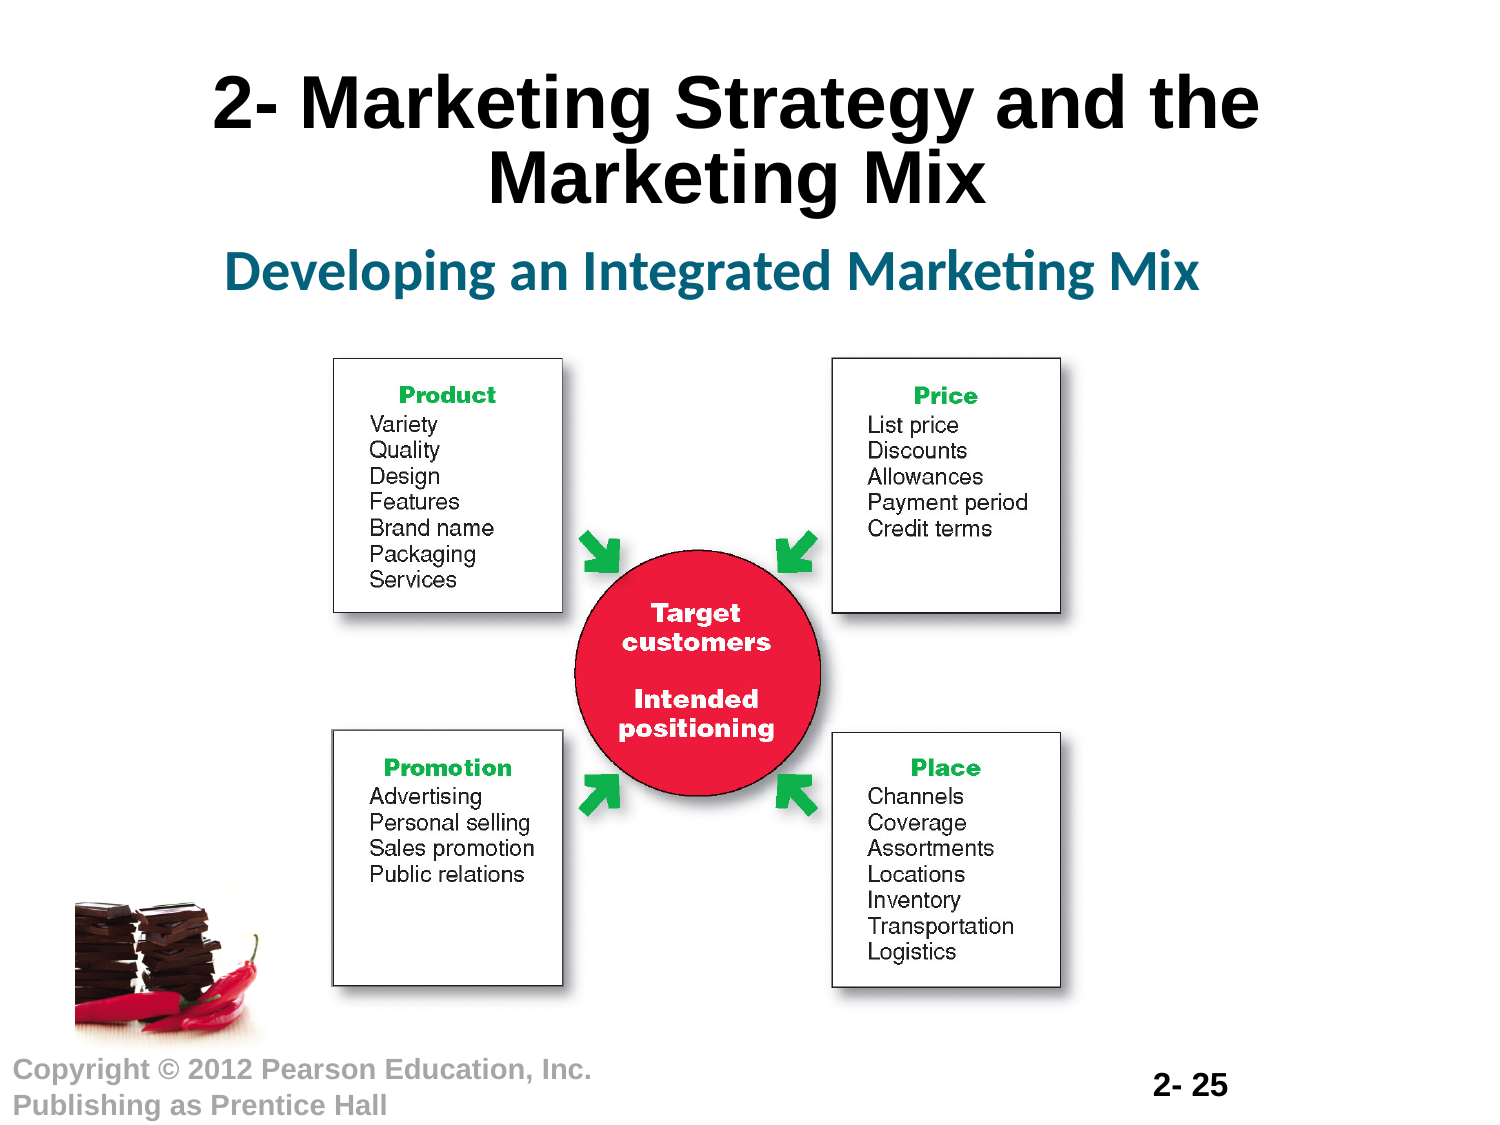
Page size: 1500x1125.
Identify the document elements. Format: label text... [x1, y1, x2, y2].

text_box 2- Marketing Strategy and the Marketing Mix [99, 50, 1375, 238]
picture [75, 887, 275, 1054]
picture [324, 349, 1087, 1013]
list Developing an Integrated Marketing Mix [62, 224, 1363, 401]
